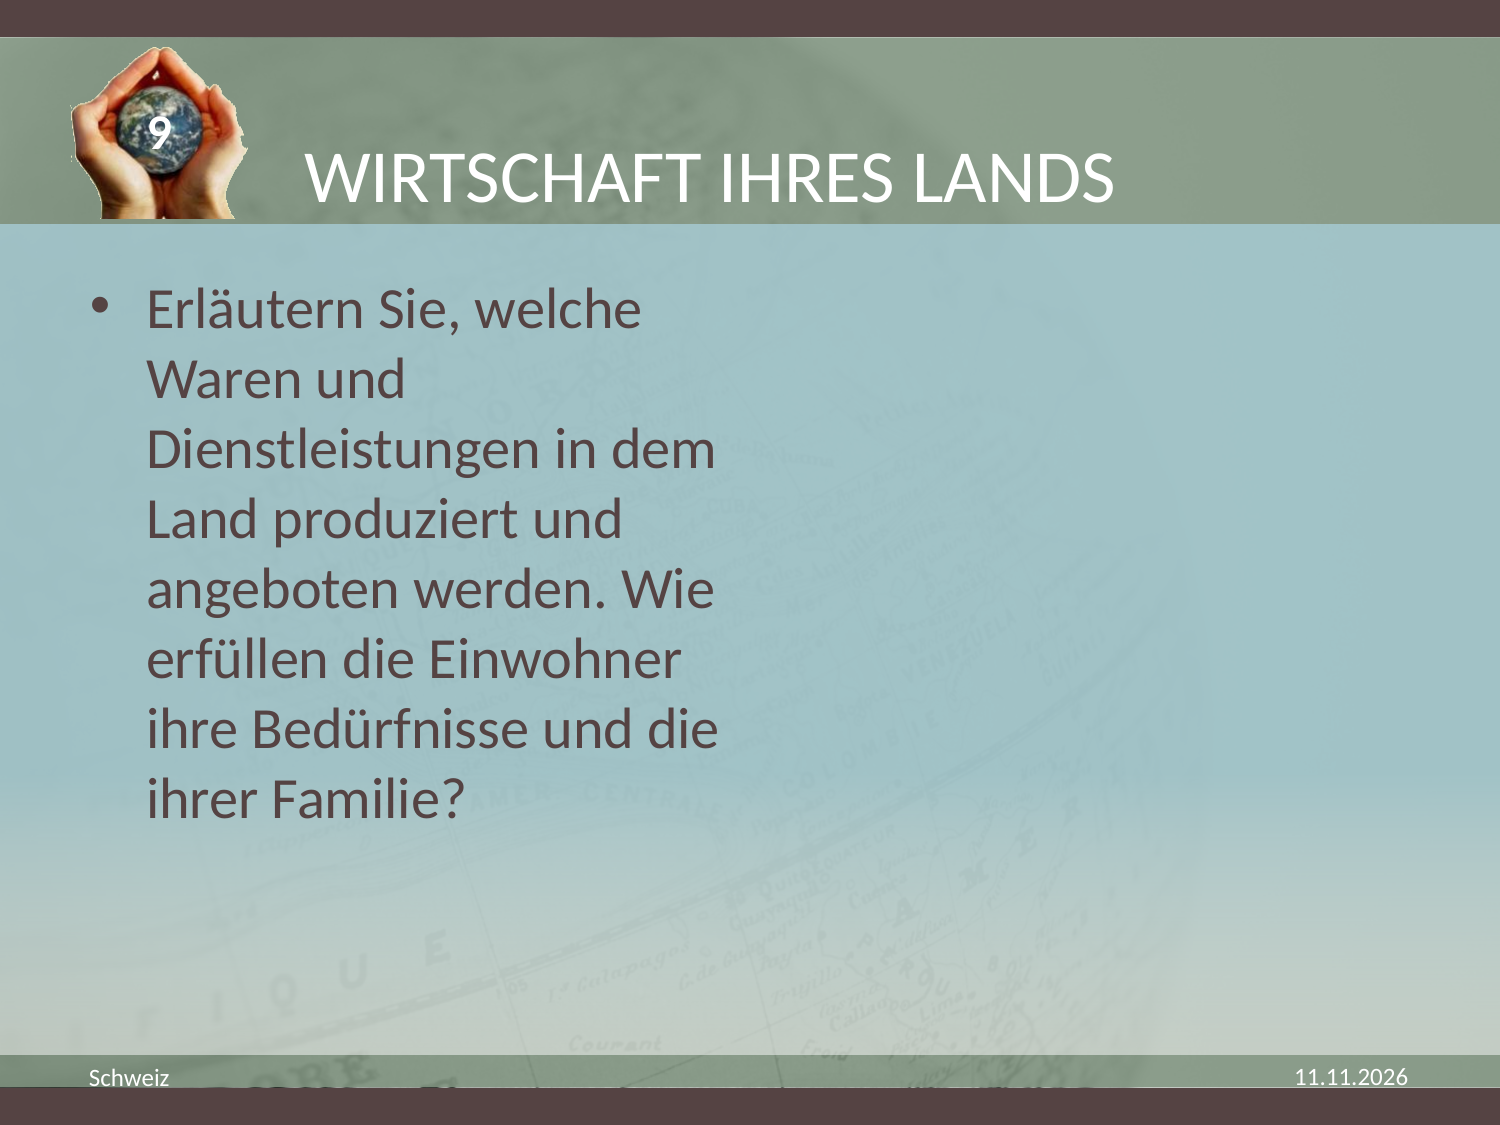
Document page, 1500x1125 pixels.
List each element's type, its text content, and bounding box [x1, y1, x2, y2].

picture [70, 41, 248, 219]
title Wirtschaft Ihres Lands [289, 37, 1425, 225]
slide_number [1073, 1045, 1424, 1106]
footer Schweiz [74, 1046, 550, 1107]
slide_number 9 [112, 99, 207, 160]
list Erläutern Sie, welche Waren und Dienstleistungen in dem Land produziert und angeboten werden. Wie erfüllen die Einwohner ihre Bedürfnisse und die ihrer Familie? [75, 262, 738, 1005]
